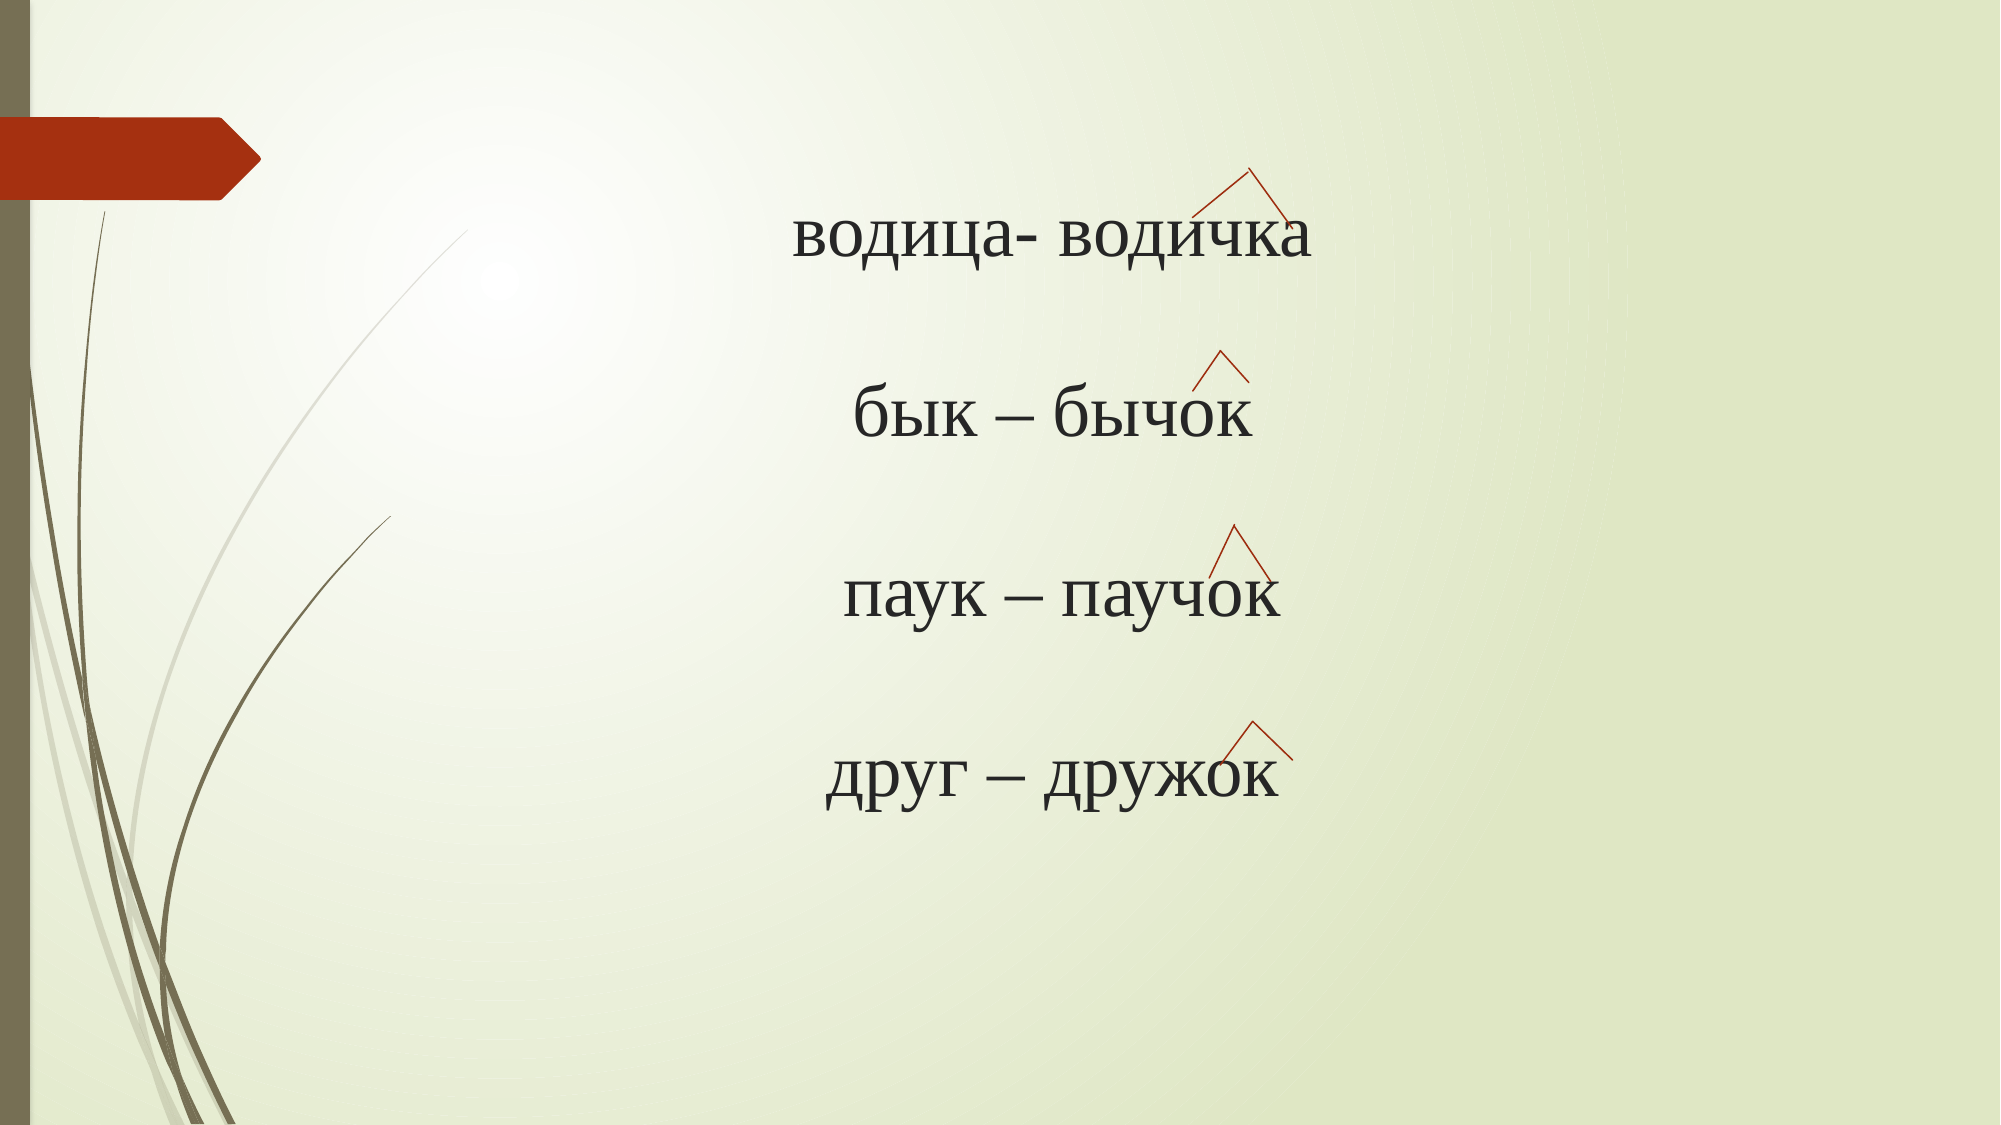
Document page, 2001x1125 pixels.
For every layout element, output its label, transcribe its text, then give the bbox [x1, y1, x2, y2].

title водица- водичка бык – бычок паук – паучок друг – дружок [176, 173, 1949, 1044]
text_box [1208, 524, 1235, 579]
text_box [1253, 721, 1293, 761]
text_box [1248, 167, 1293, 229]
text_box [1236, 526, 1271, 582]
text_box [1219, 721, 1253, 766]
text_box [1192, 350, 1221, 392]
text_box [1221, 350, 1250, 383]
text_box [1192, 171, 1249, 218]
